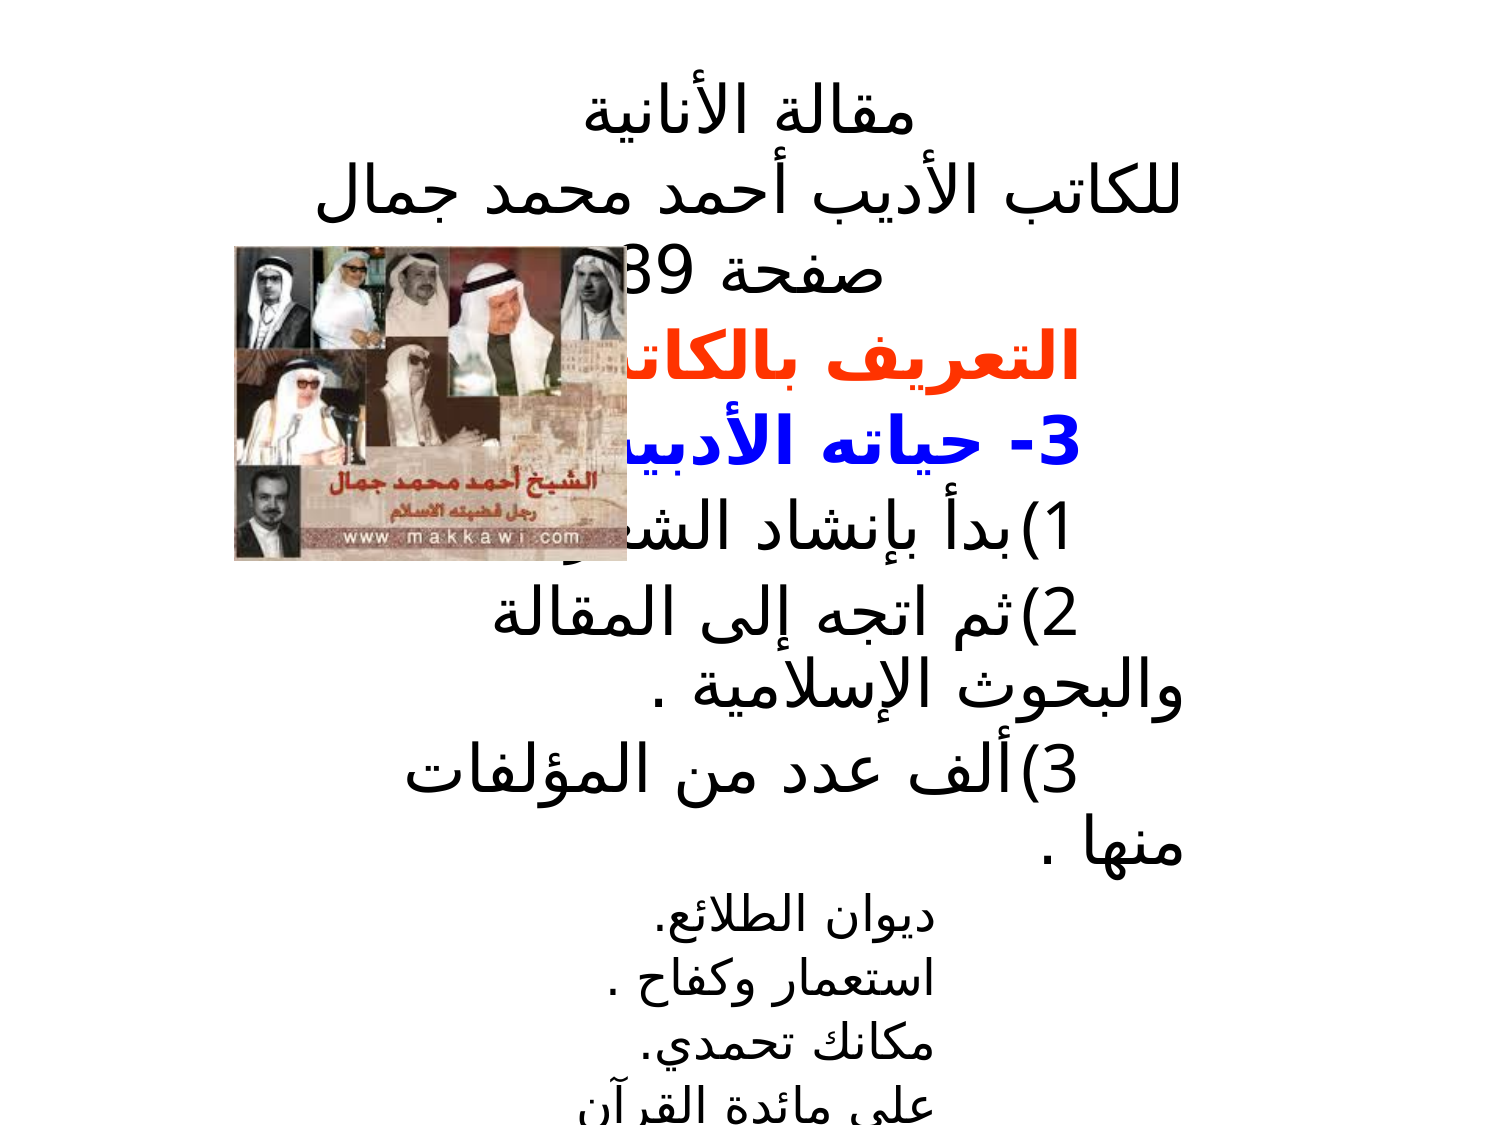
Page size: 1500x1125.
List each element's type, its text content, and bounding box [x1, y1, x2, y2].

title مقالة الأنانية للكاتب الأديب أحمد محمد جمال صفحة 89 [111, 66, 1388, 308]
picture [234, 245, 627, 561]
subtitle التعريف بالكاتب 3- حياته الأدبية : بدأ بإنشاد الشعر . ثم اتجه إلى المقالة والبحوث الإسلامية . ألف عدد من المؤلفات منها . ديوان الطلائع. استعمار وكفاح . مكانك تحمدي. على مائدة القرآن [224, 314, 1276, 1059]
